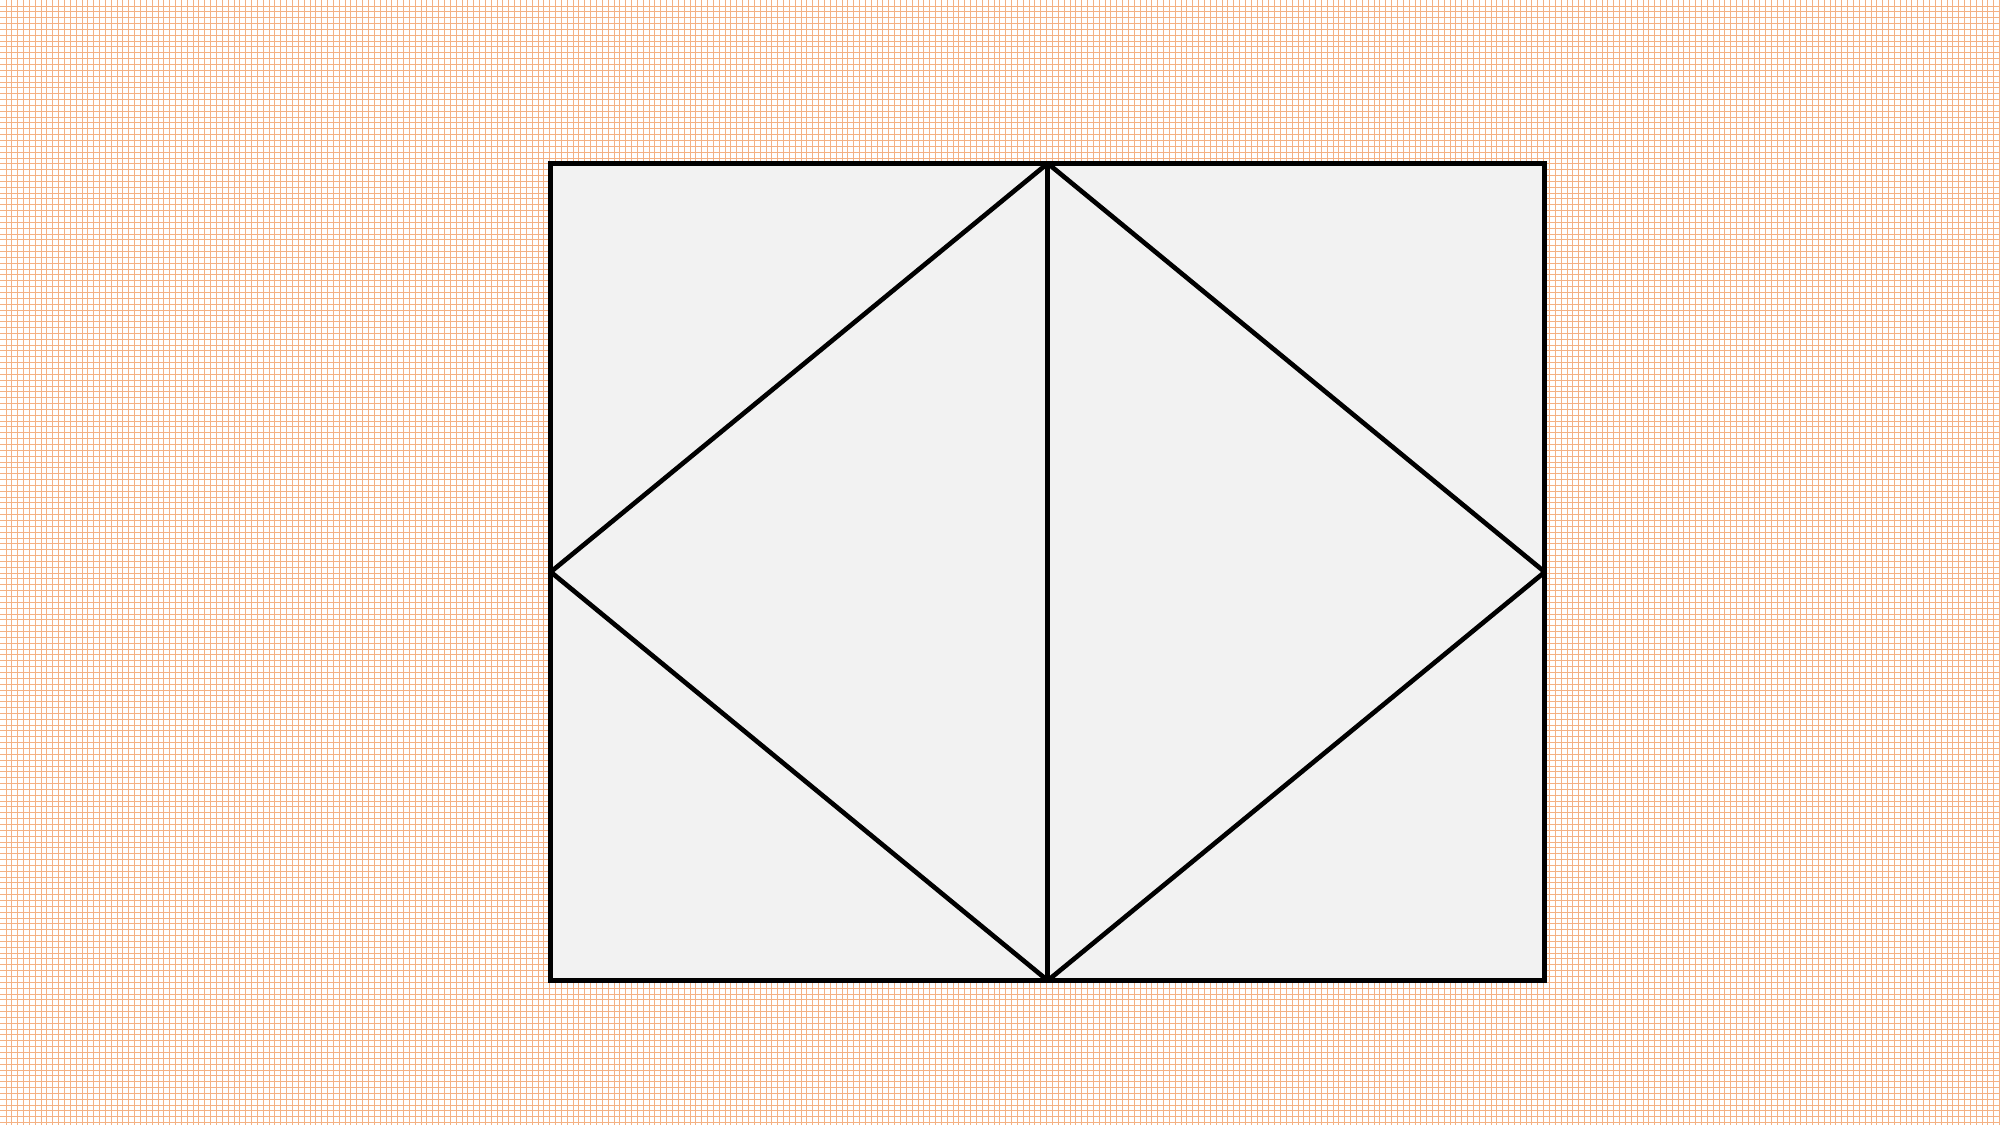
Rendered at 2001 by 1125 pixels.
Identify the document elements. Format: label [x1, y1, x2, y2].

text_box [550, 163, 1545, 981]
